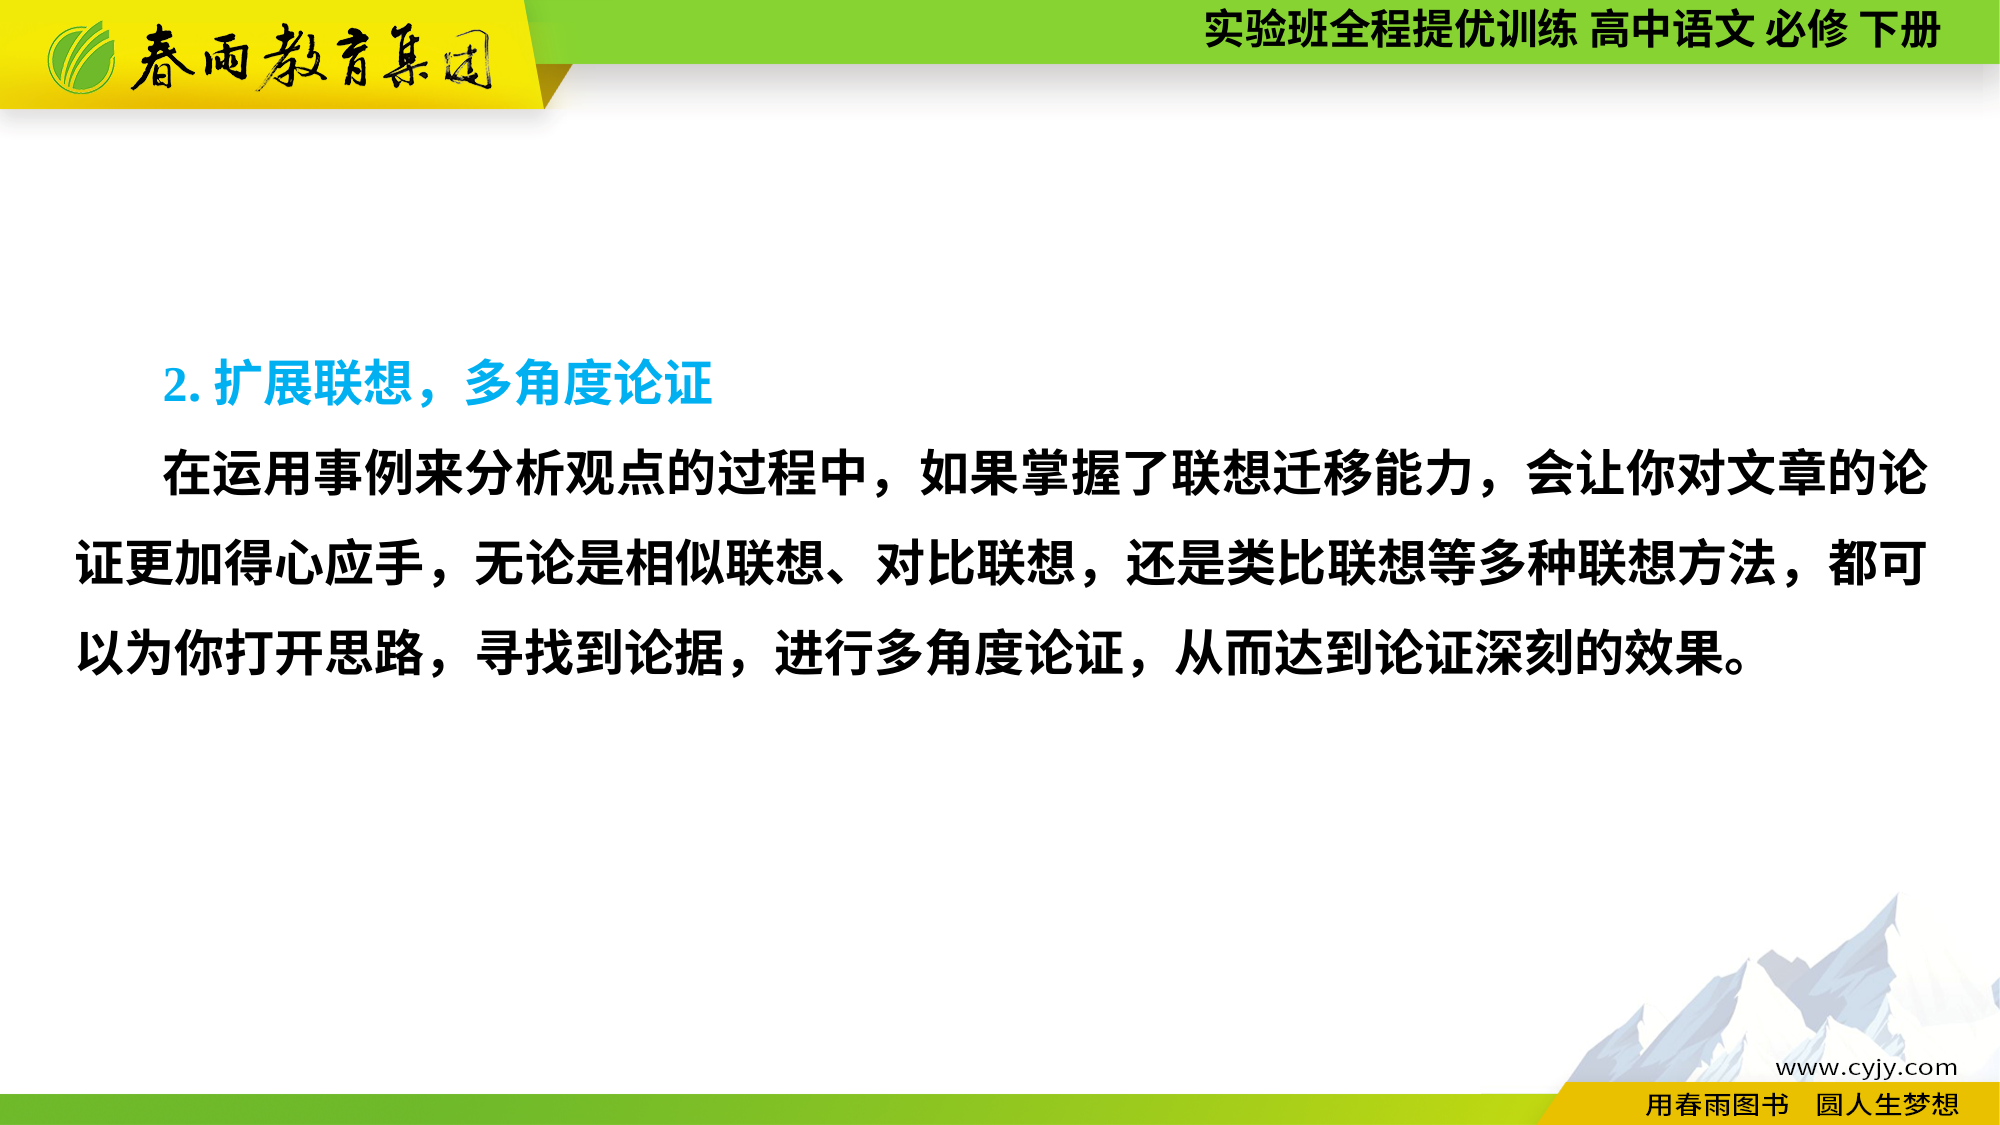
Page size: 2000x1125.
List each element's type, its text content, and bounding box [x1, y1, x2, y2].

picture [0, 0, 2000, 1125]
list 2.扩展联想，多角度论证 在运用事例来分析观点的过程中，如果掌握了联想迁移能力，会让你对文章的论证更加得心应手，无论是相似联想、对比联想，还是类比联想等多种联想方法，都可以为你打开思路，寻找到论据，进行多角度论证，从而达到论证深刻的效果。 [59, 313, 1944, 681]
